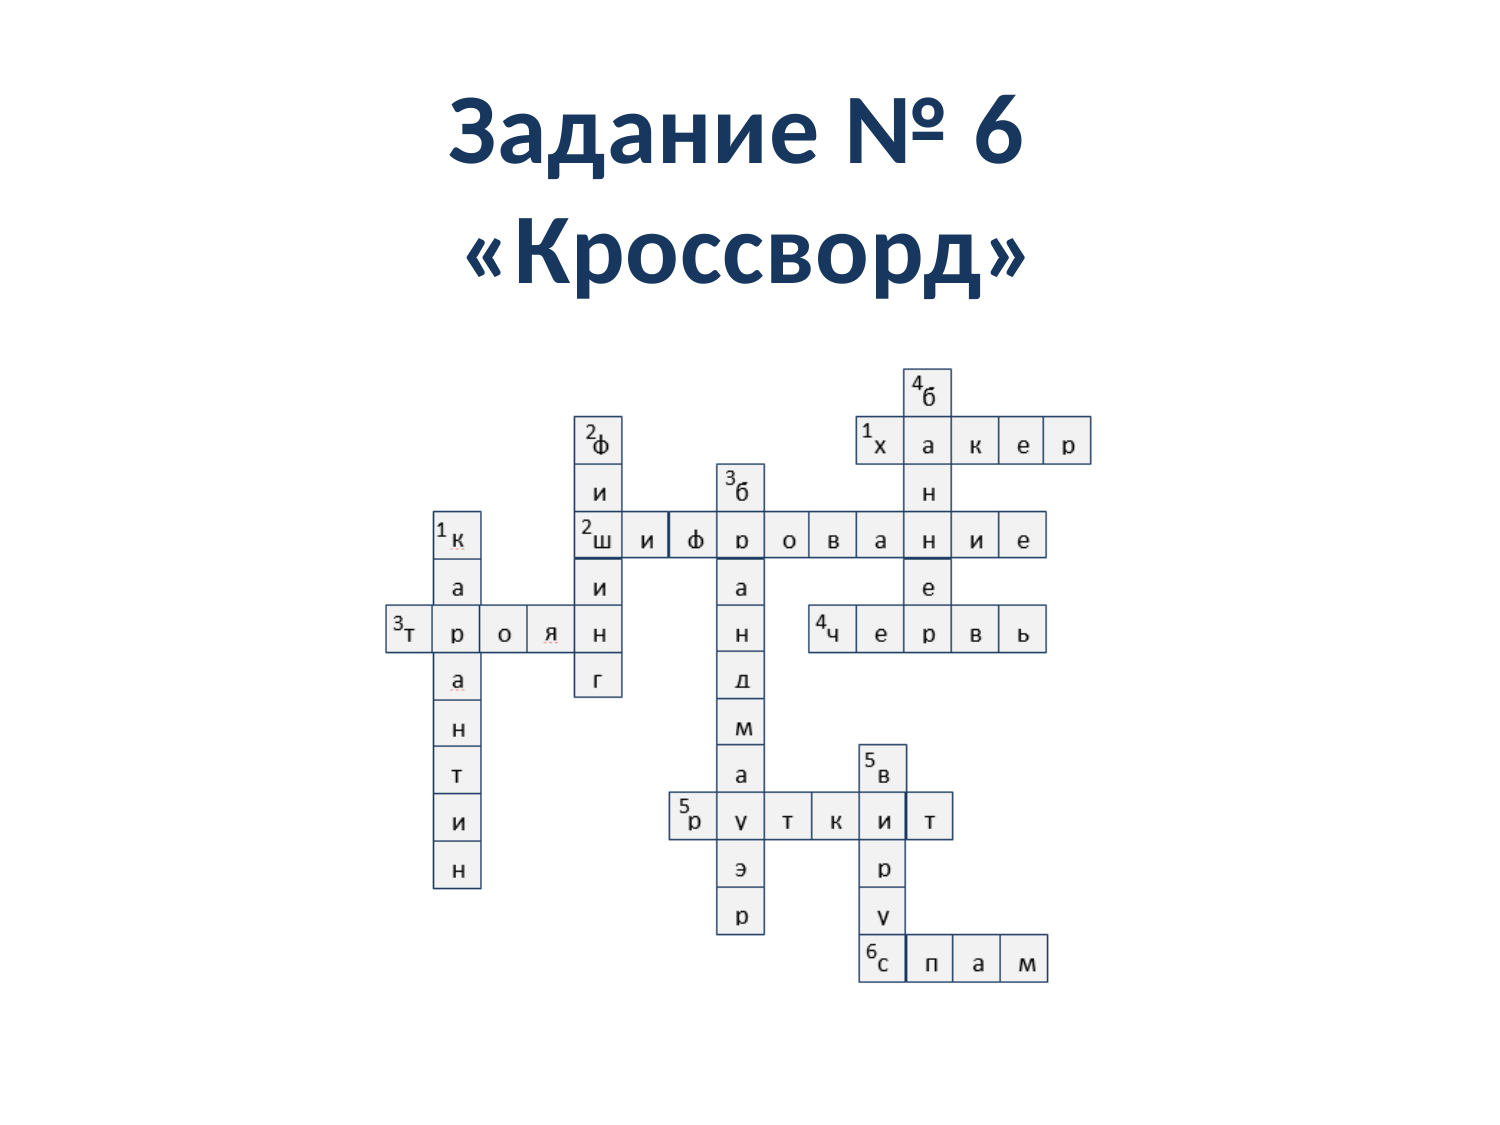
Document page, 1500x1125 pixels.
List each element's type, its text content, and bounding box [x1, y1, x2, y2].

text_box Задание № 6 «Кроссворд» [433, 55, 1064, 311]
picture [371, 326, 1101, 1001]
